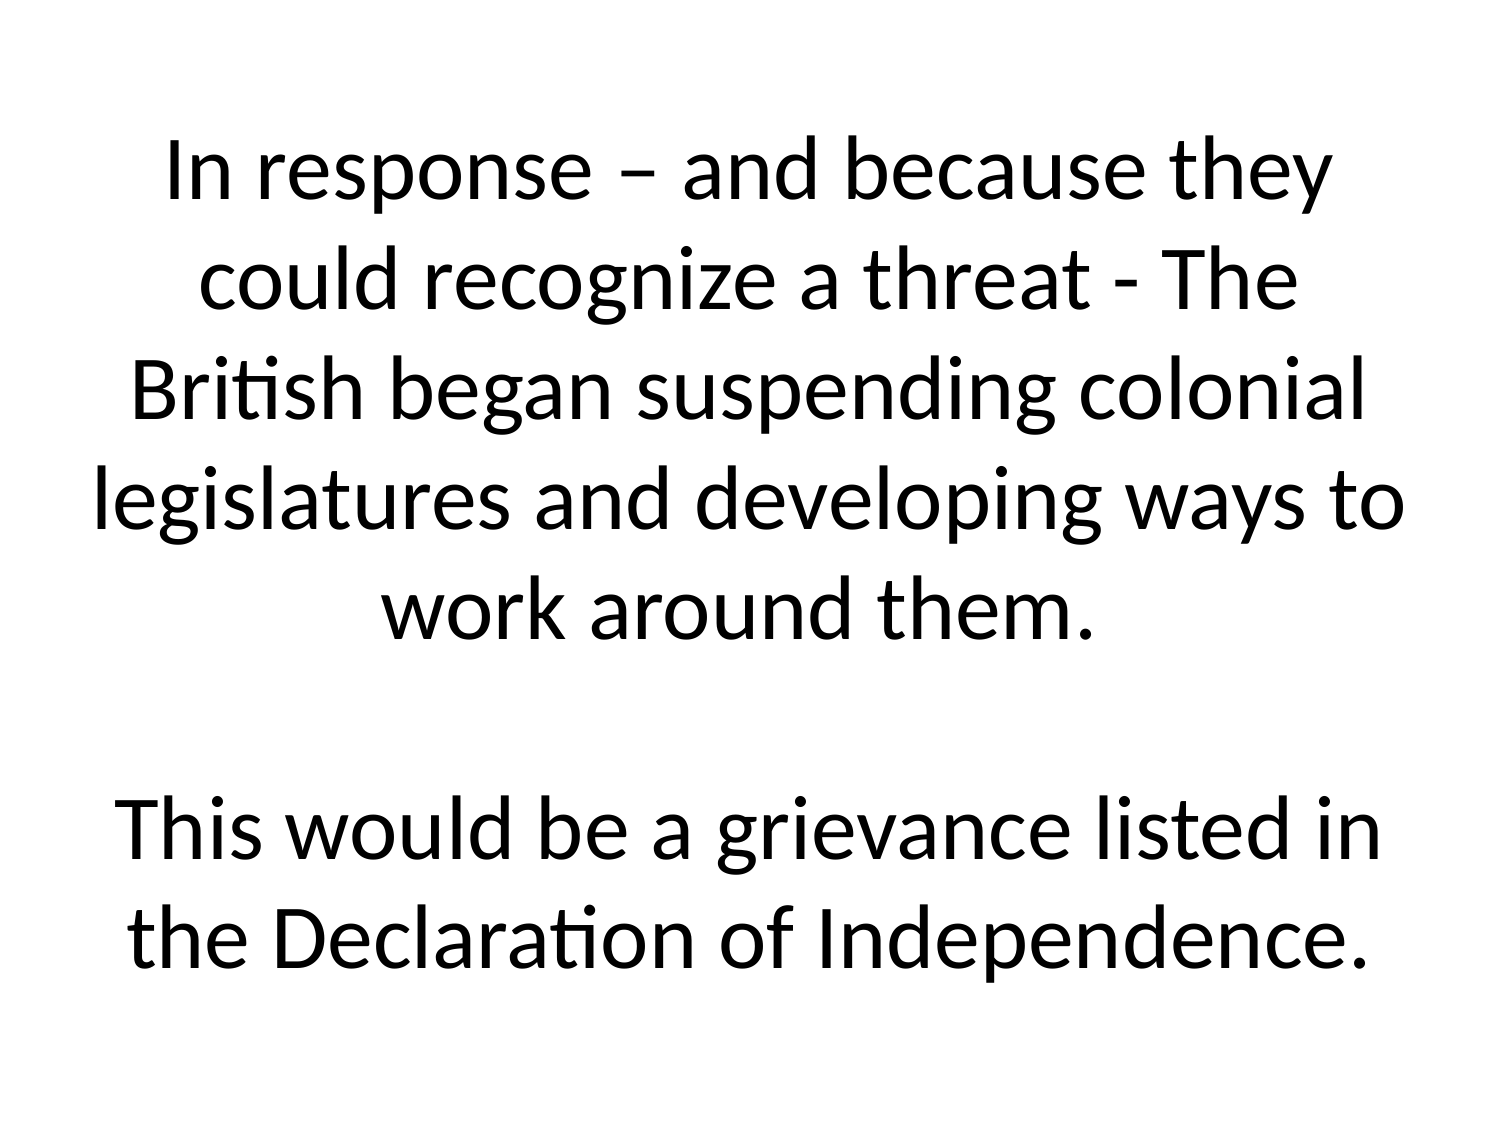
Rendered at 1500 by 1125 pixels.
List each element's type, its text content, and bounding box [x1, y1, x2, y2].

title In response – and because they could recognize a threat - The British began suspending colonial legislatures and developing ways to work around them. This would be a grievance listed in the Declaration of Independence. [74, 44, 1426, 1051]
